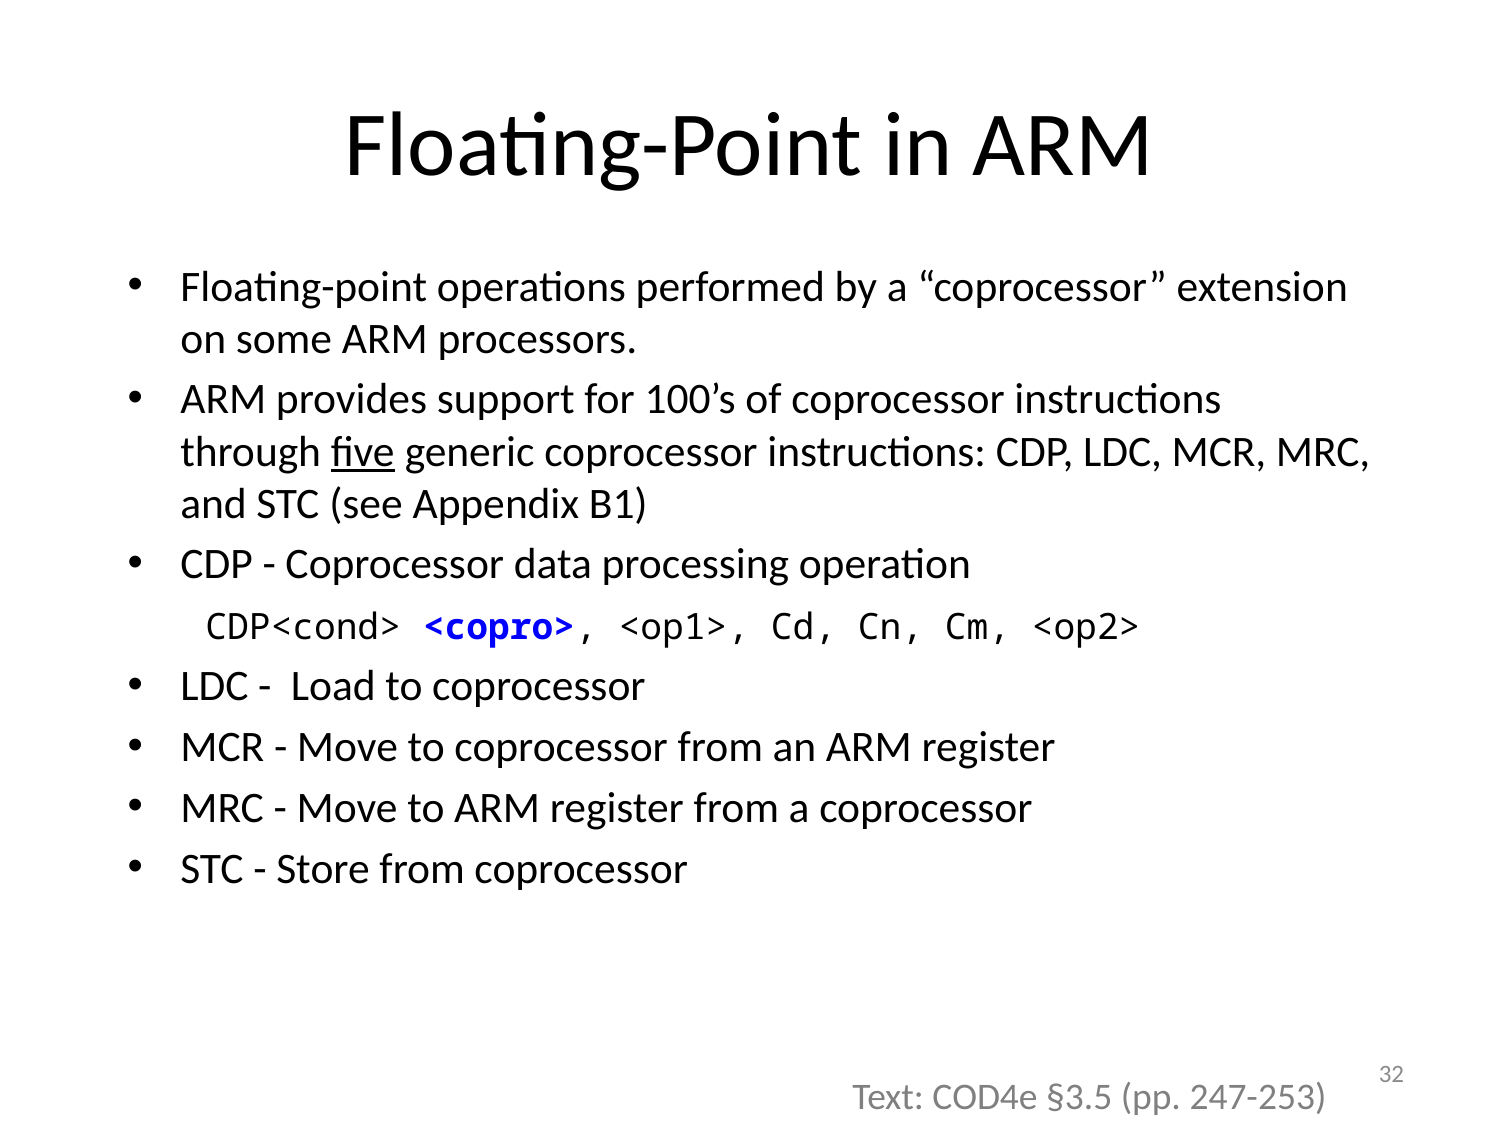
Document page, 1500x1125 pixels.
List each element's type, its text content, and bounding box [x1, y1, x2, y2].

text_box Text: COD4e §3.5 (pp. 247-253) [837, 1064, 1350, 1125]
slide_number 32 [1074, 1042, 1425, 1103]
title Floating-Point in ARM [75, 45, 1425, 233]
list Floating-point operations performed by a “coprocessor” extension on some ARM processors. ARM provides support for 100’s of coprocessor instructions through five generic coprocessor instructions: CDP, LDC, MCR, MRC, and STC (see Appendix B1) CDP - Coprocessor data processing operation CDP<cond> <copro>, <op1>, Cd, Cn, Cm, <op2> LDC - Load to coprocessor MCR - Move to coprocessor from an ARM register MRC - Move to ARM register from a coprocessor STC - Store from coprocessor [112, 249, 1388, 1025]
